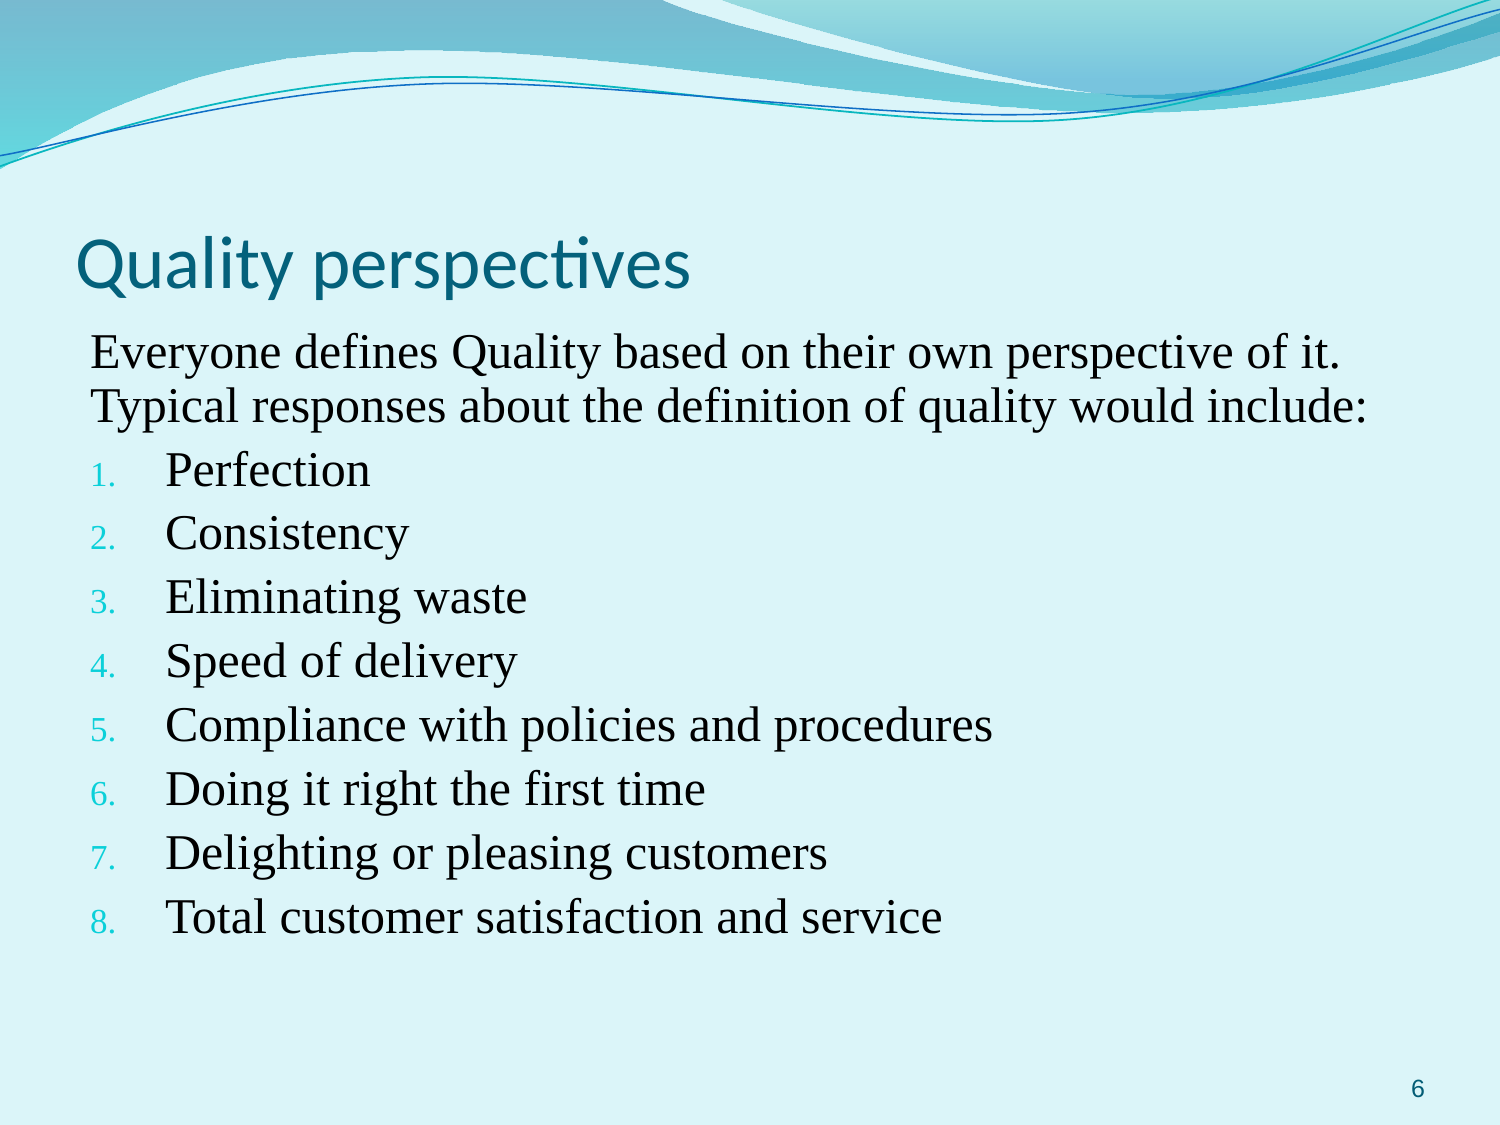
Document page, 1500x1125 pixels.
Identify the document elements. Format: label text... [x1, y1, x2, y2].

list Everyone defines Quality based on their own perspective of it. Typical responses about the definition of quality would include: Perfection Consistency Eliminating waste Speed of delivery Compliance with policies and procedures Doing it right the first time Delighting or pleasing customers Total customer satisfaction and service [74, 317, 1426, 1038]
title Quality perspectives [74, 115, 1426, 304]
slide_number 6 [1299, 1042, 1425, 1103]
